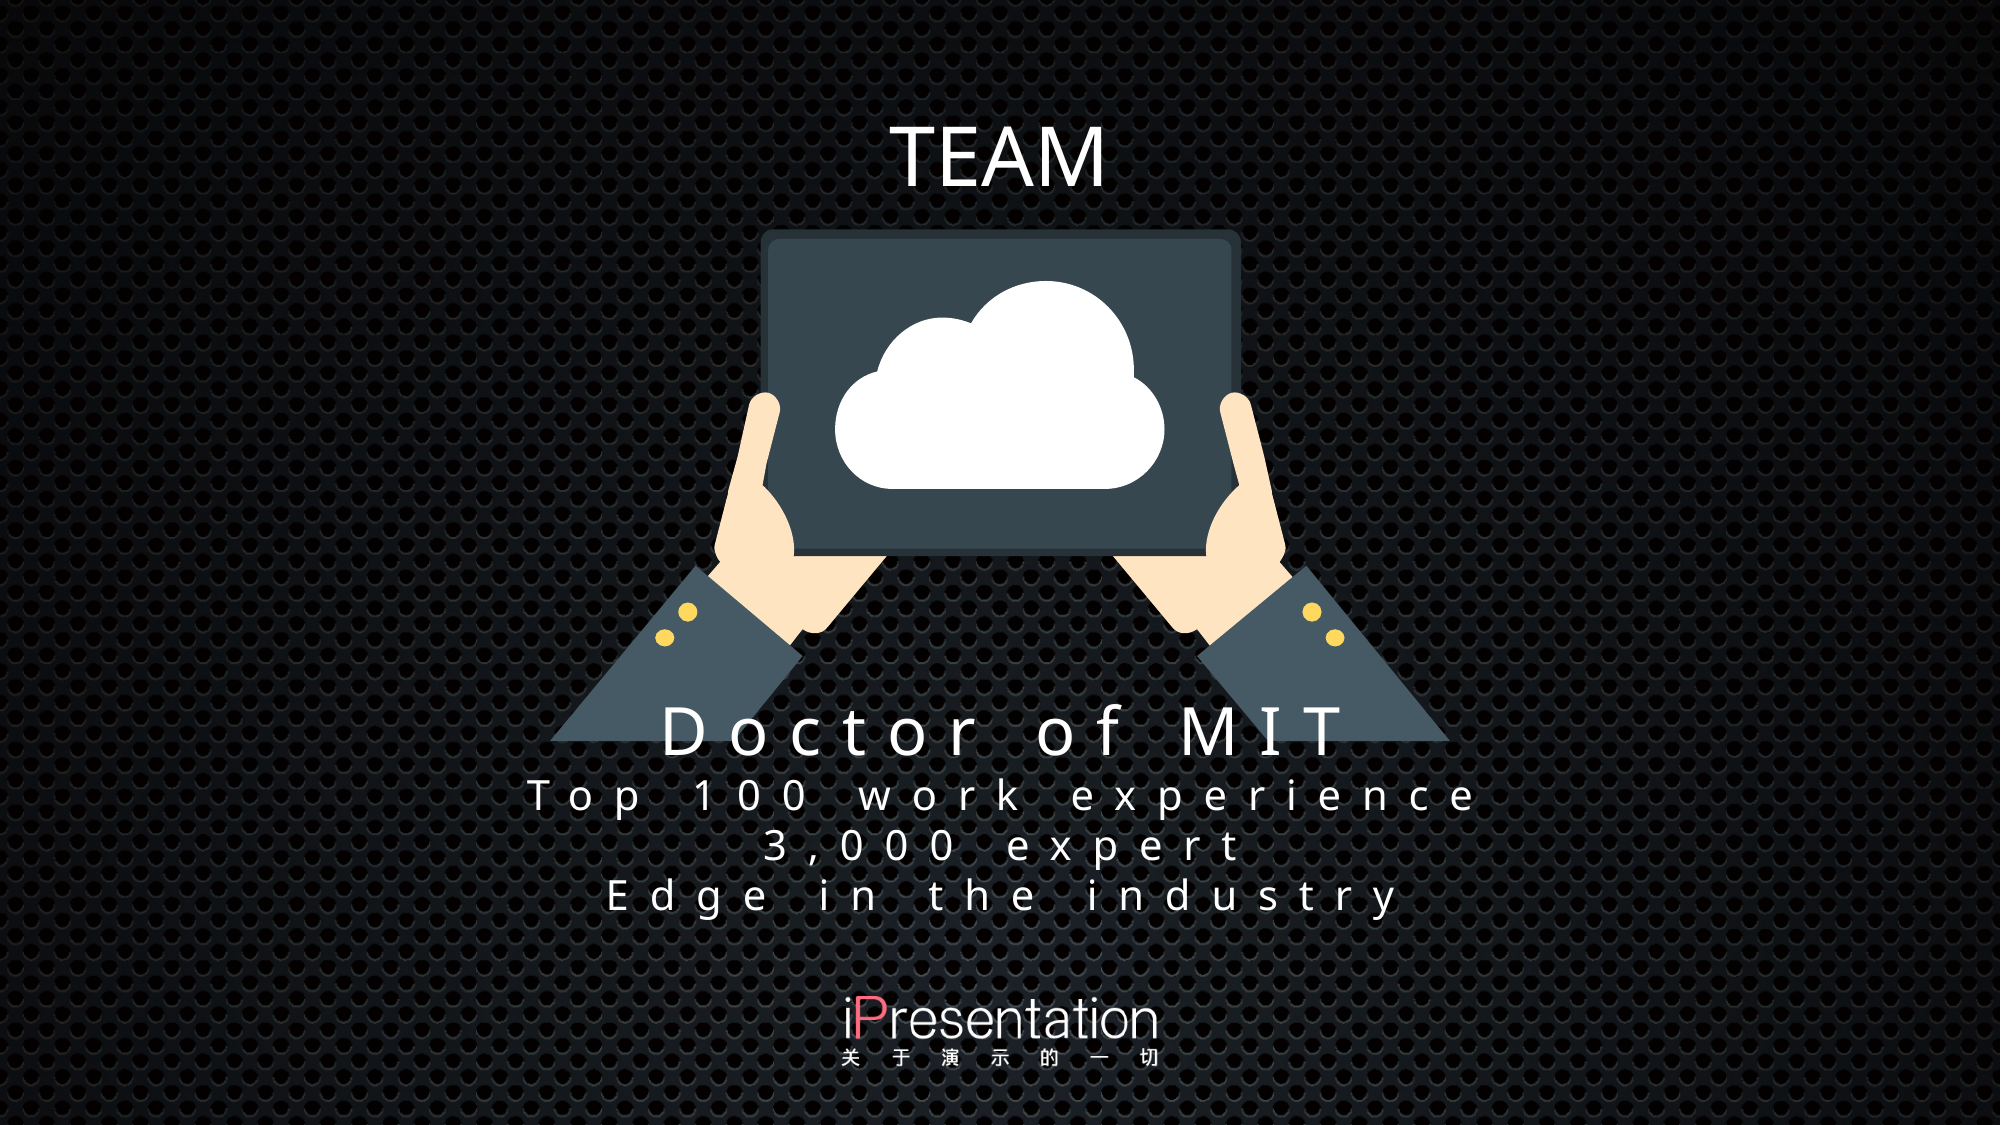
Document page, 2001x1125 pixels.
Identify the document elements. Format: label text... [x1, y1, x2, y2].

title TEAM [137, 106, 1863, 213]
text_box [550, 229, 1450, 741]
text_box Doctor of MIT Top 100 work experience 3,000 expert Edge in the industry [511, 681, 1488, 927]
picture [0, 0, 2000, 1125]
